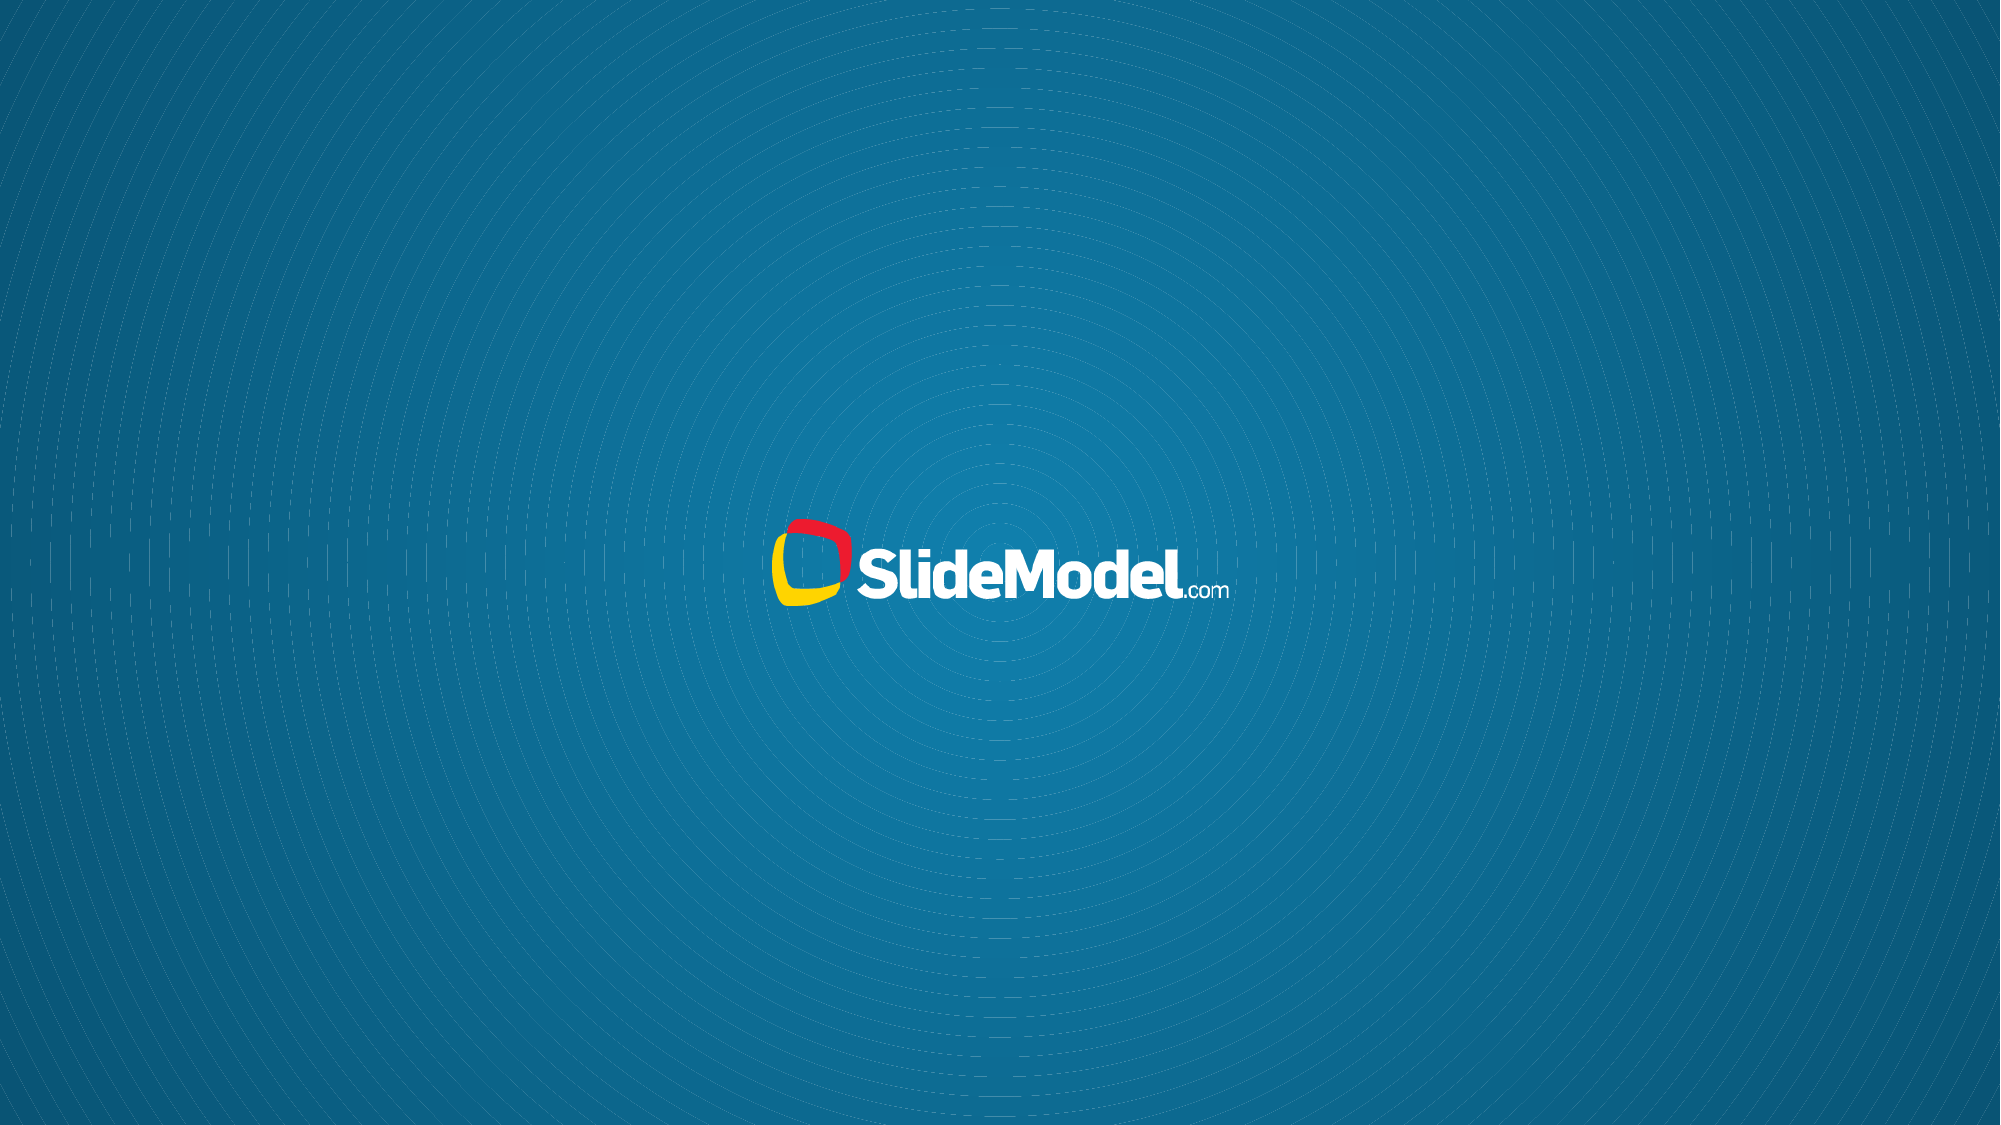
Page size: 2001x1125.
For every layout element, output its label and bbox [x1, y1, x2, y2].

picture [770, 519, 1229, 606]
